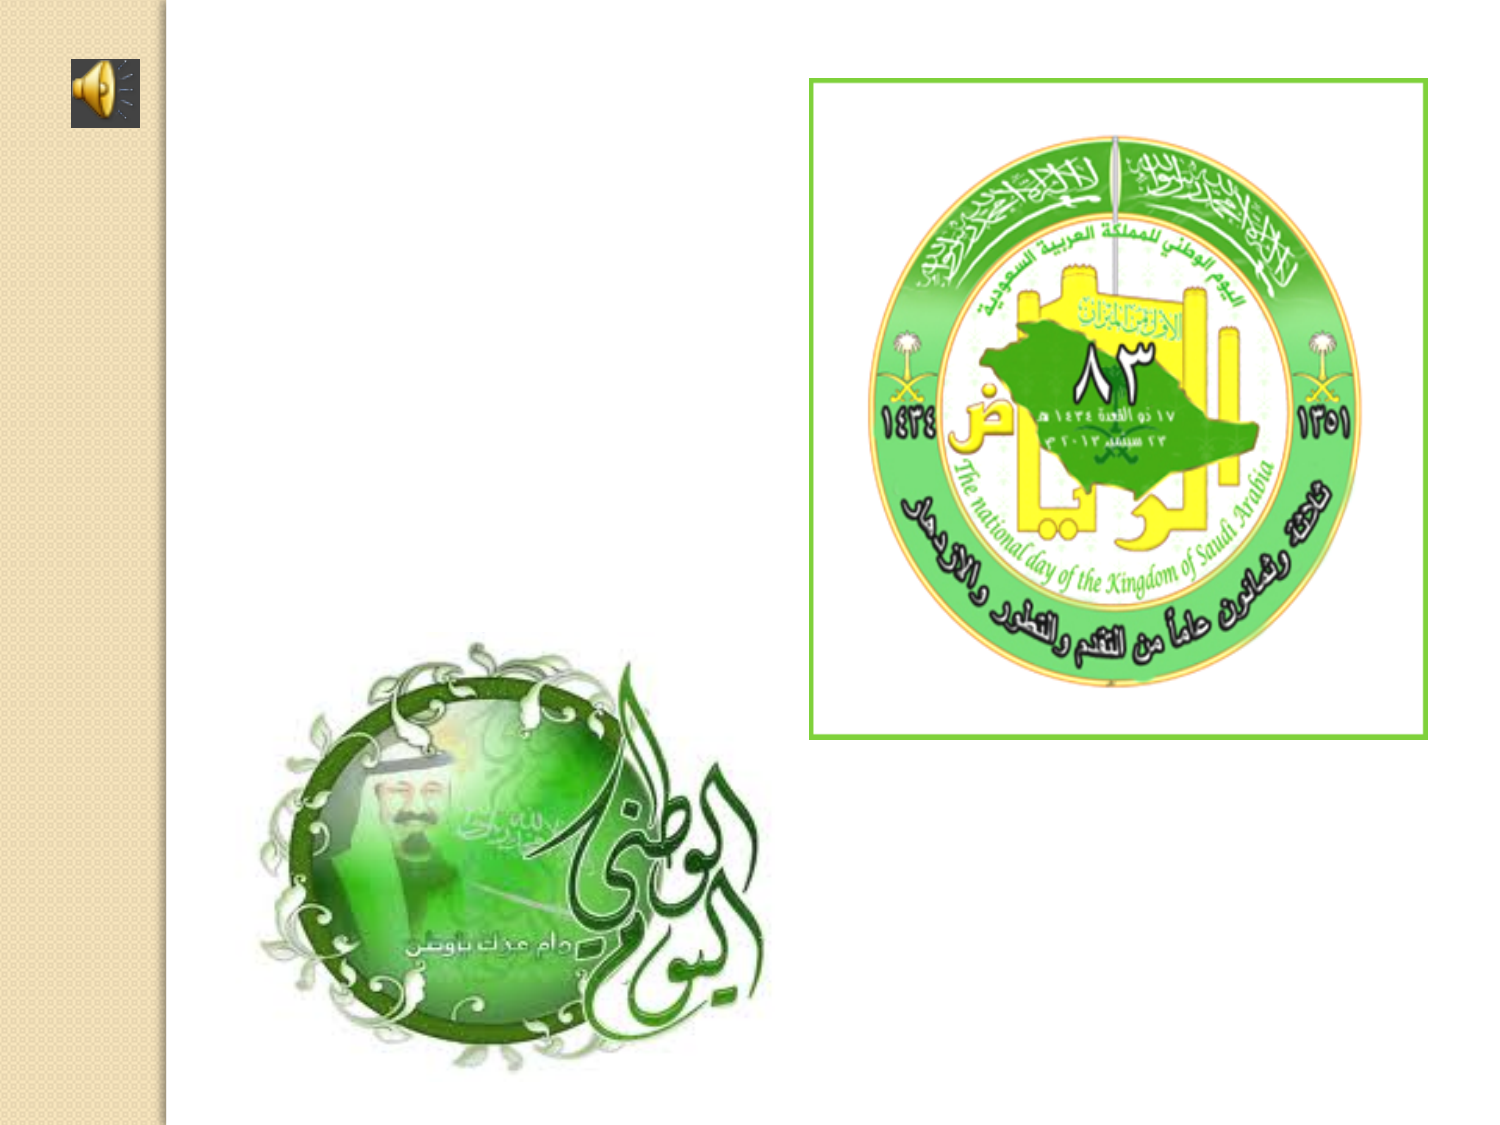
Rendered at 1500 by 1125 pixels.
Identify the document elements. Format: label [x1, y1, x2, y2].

picture [198, 632, 786, 1083]
picture [808, 77, 1429, 740]
picture [70, 58, 141, 130]
